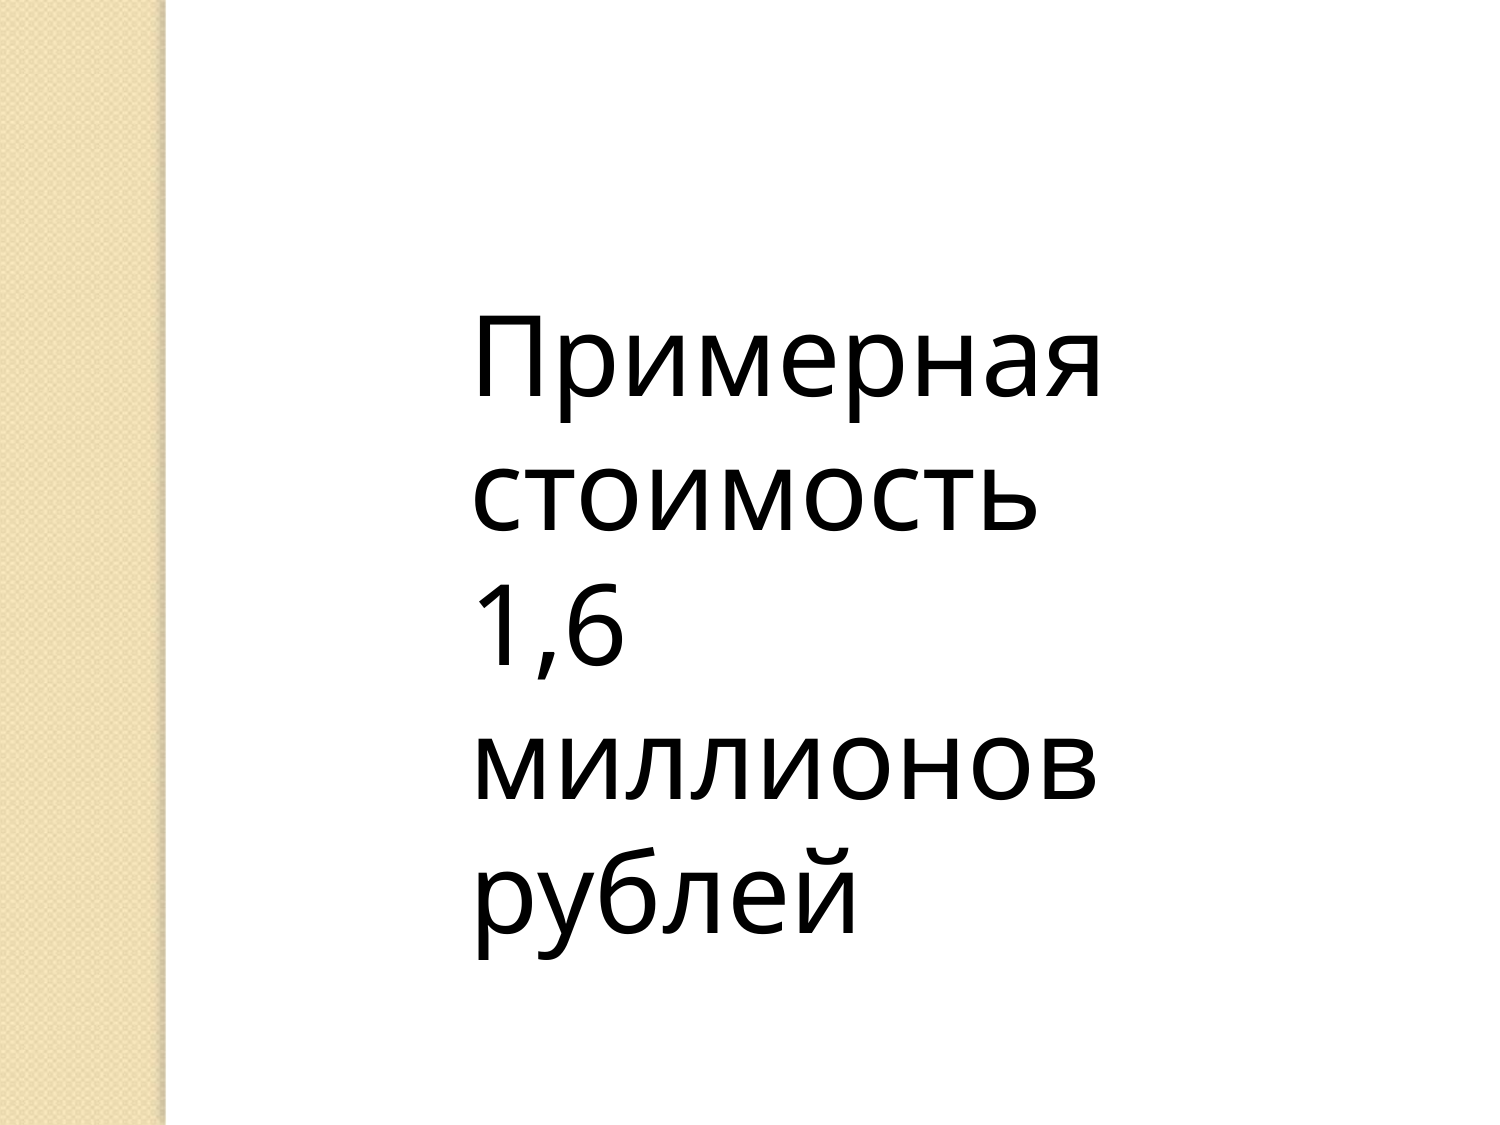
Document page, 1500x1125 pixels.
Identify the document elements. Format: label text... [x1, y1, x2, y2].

text_box [0, 0, 1500, 1125]
text_box Примерная стоимость 1,6 миллионов рублей [469, 264, 1163, 957]
